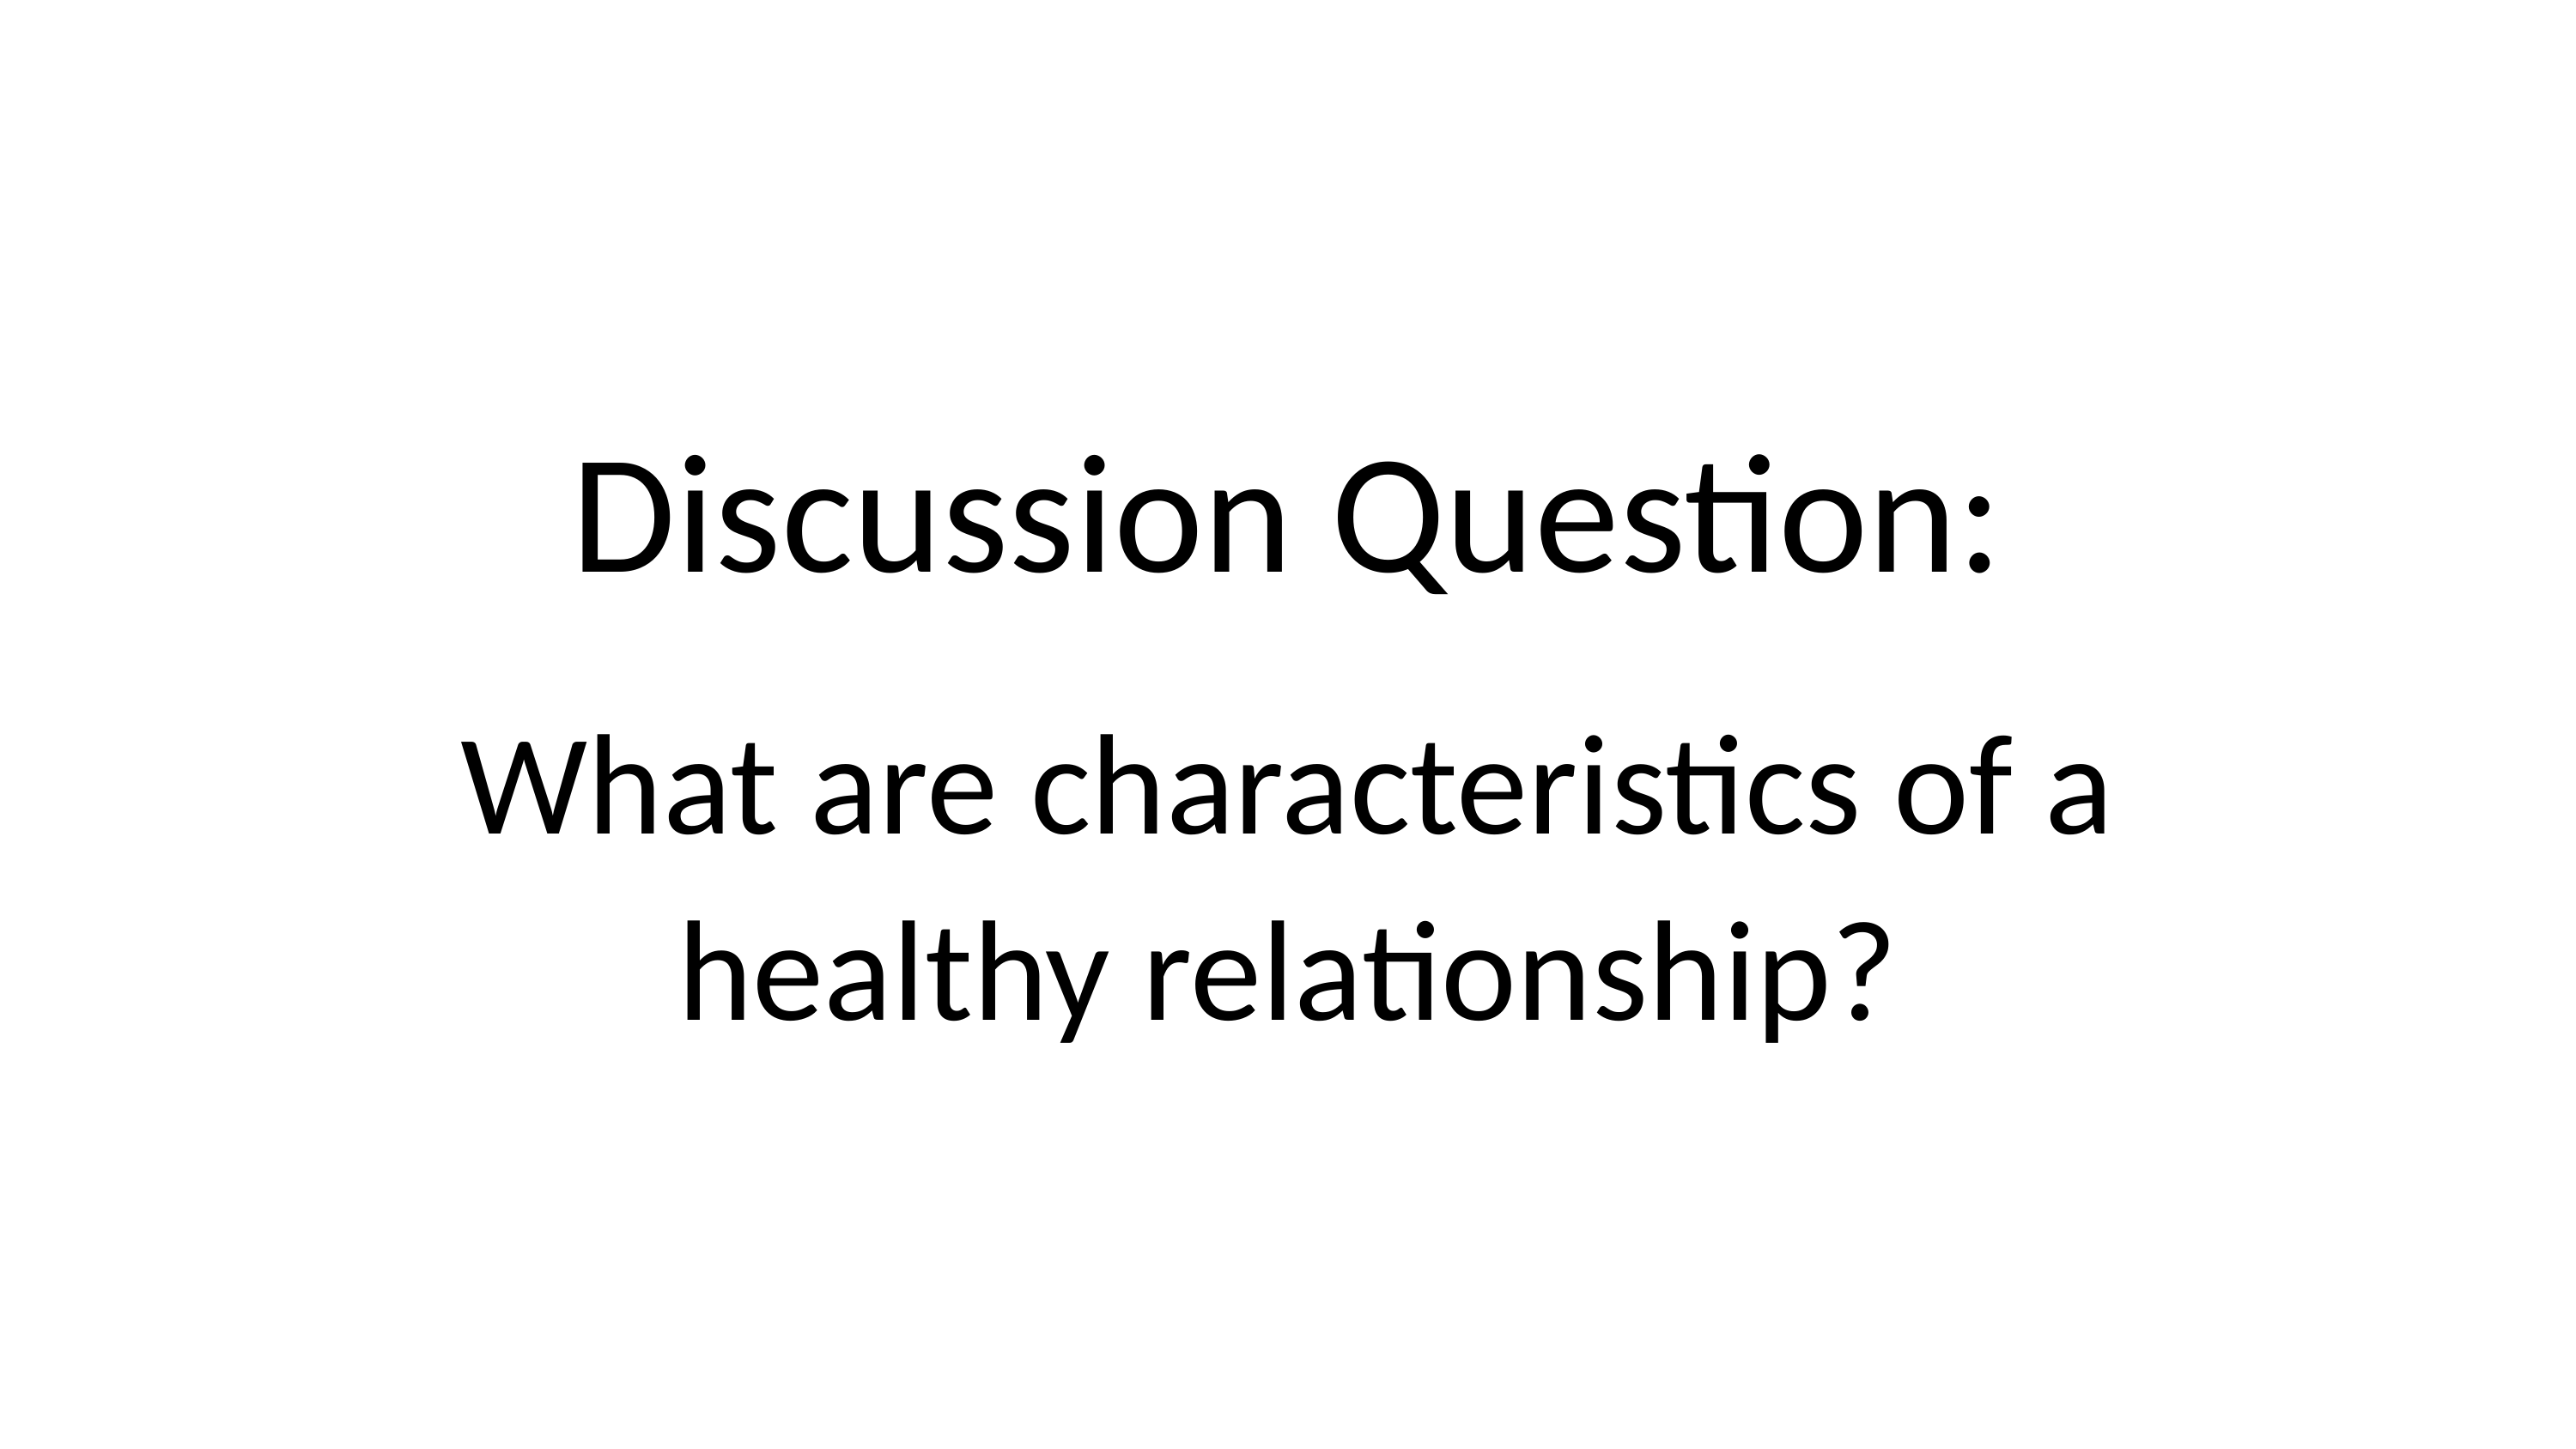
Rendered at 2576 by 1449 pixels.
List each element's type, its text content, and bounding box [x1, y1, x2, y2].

text_box Discussion Question: [258, 402, 2318, 607]
text_box What are characteristics of a healthy relationship? [291, 676, 2285, 1049]
